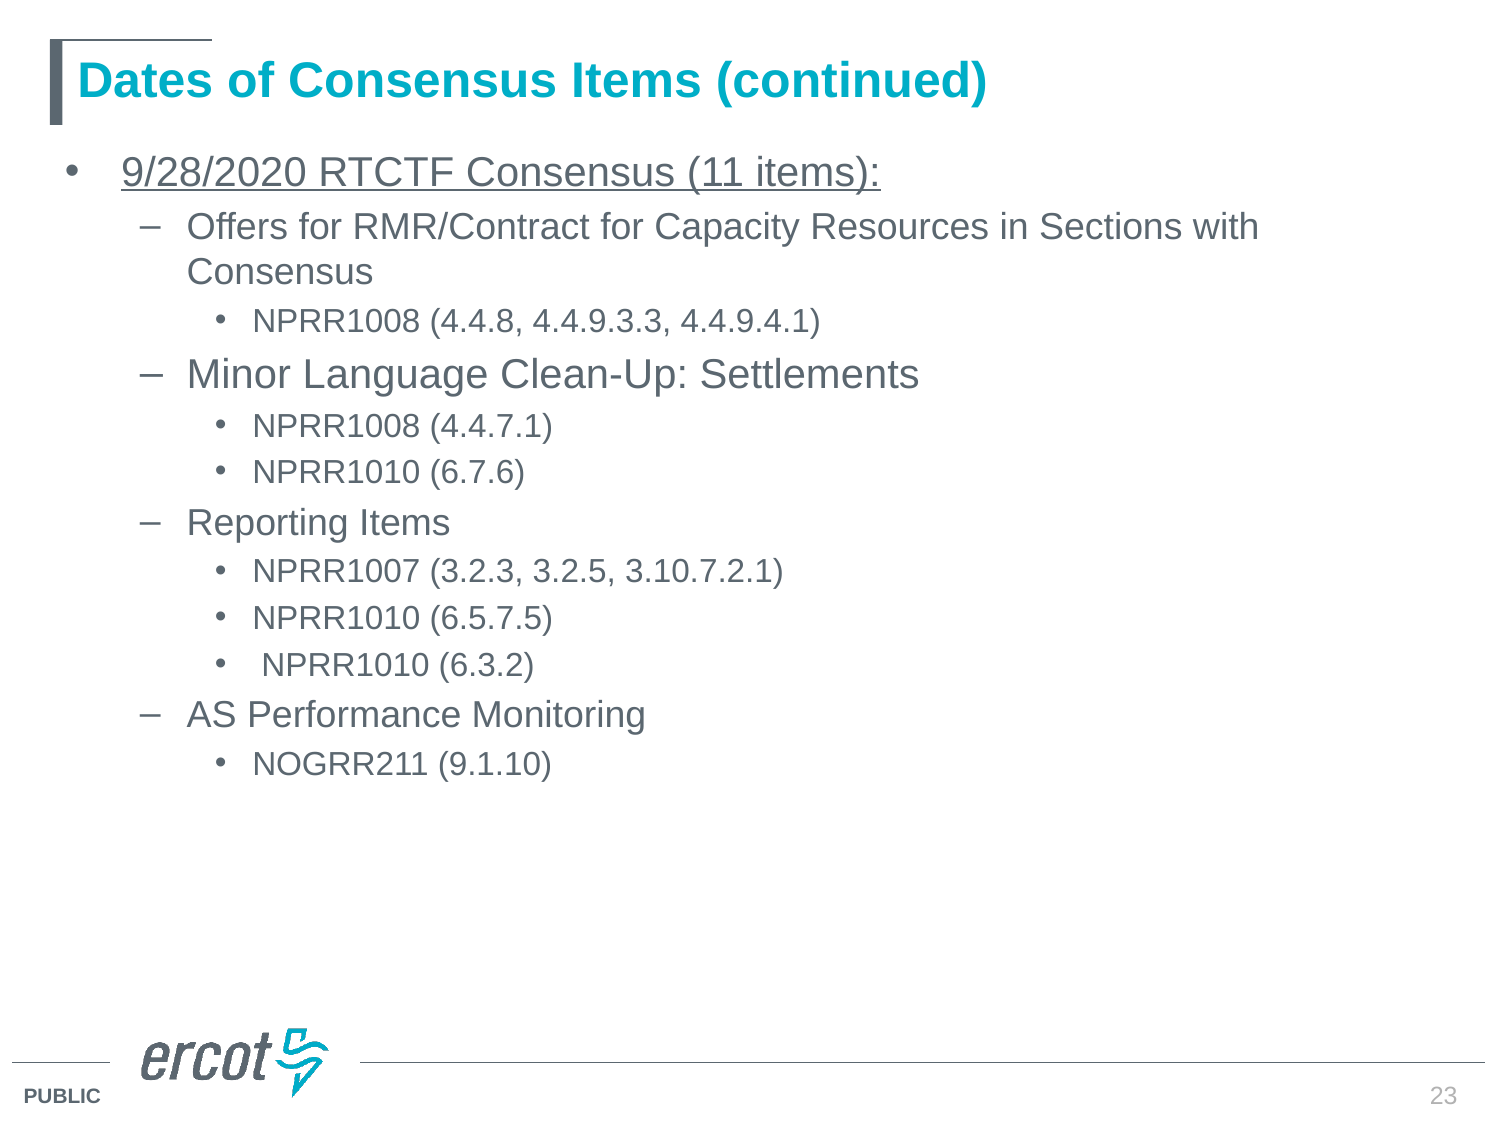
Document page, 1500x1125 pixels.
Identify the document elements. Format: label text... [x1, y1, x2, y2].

title Dates of Consensus Items (continued) [62, 39, 1450, 125]
picture [137, 1024, 332, 1100]
slide_number 23 [1400, 1076, 1488, 1113]
list 9/28/2020 RTCTF Consensus (11 items): Offers for RMR/Contract for Capacity Resources in Sections with Consensus NPRR1008 (4.4.8, 4.4.9.3.3, 4.4.9.4.1) Minor Language Clean-Up: Settlements NPRR1008 (4.4.7.1) NPRR1010 (6.7.6) Reporting Items NPRR1007 (3.2.3, 3.2.5, 3.10.7.2.1) NPRR1010 (6.5.7.5) NPRR1010 (6.3.2) AS Performance Monitoring NOGRR211 (9.1.10) [50, 137, 1450, 967]
